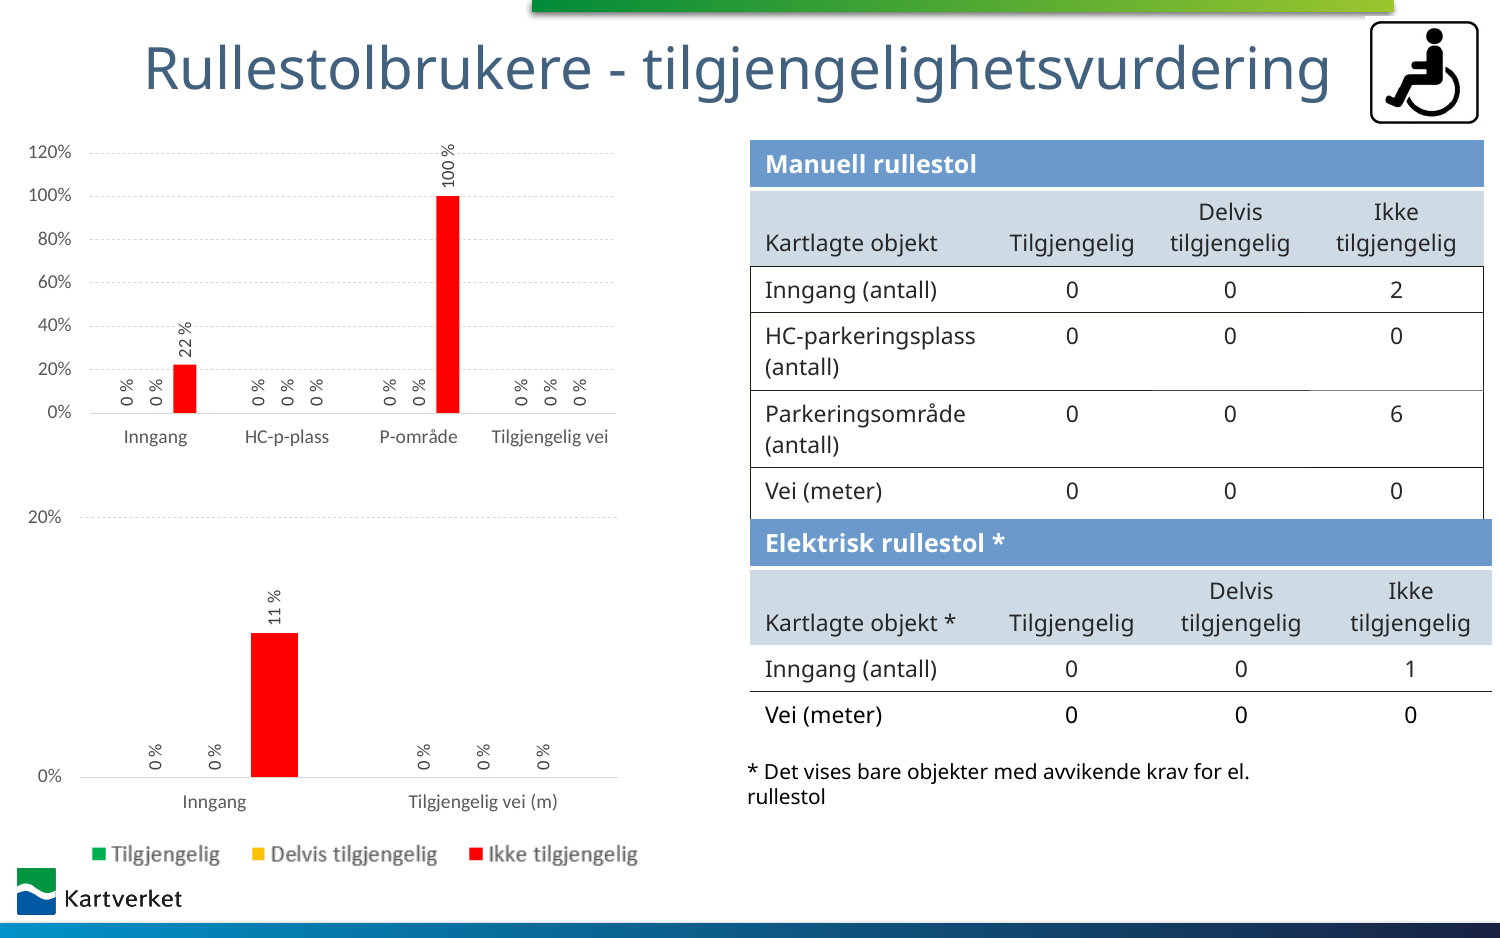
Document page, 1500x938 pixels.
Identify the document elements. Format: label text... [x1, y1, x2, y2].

table_cell 0 [1330, 692, 1492, 738]
table_cell 0 [1151, 391, 1310, 467]
table_cell 0 [994, 313, 1151, 390]
table_cell 1 [1330, 645, 1492, 691]
table_cell HC-parkeringsplass (antall) [751, 313, 994, 390]
table_cell Tilgjengelig [994, 191, 1151, 266]
table_cell Kartlagte objekt [750, 191, 994, 266]
picture [86, 838, 643, 870]
text_box * Det vises bare objekter med avvikende krav for el. rullestol [732, 751, 1317, 816]
table_cell 0 [1151, 313, 1310, 390]
table_cell Inngang (antall) [750, 645, 991, 691]
table_cell Ikke tilgjengelig [1330, 570, 1492, 645]
picture [20, 135, 629, 457]
table_cell 0 [1310, 313, 1483, 390]
table_cell Kartlagte objekt * [750, 570, 991, 645]
table_cell 0 [994, 267, 1151, 312]
table_cell 0 [991, 692, 1153, 738]
table_cell Inngang (antall) [751, 267, 994, 312]
picture [20, 499, 630, 822]
table_cell Vei (meter) [751, 468, 994, 519]
table_cell Ikke tilgjengelig [1310, 191, 1484, 266]
table_cell 0 [1151, 468, 1310, 519]
table_cell 0 [1153, 645, 1330, 691]
table_cell 0 [994, 468, 1151, 519]
table_cell Tilgjengelig [991, 570, 1153, 645]
text_box Rullestolbrukere - tilgjengelighetsvurdering [39, 12, 1348, 109]
table_cell 0 [1310, 468, 1483, 519]
table_cell 2 [1310, 267, 1483, 312]
table_header Manuell rullestol [750, 140, 1484, 187]
table_cell Delvis tilgjengelig [1151, 191, 1310, 266]
table_cell Parkeringsområde (antall) [751, 391, 994, 467]
table_cell 6 [1310, 391, 1483, 467]
table_cell 0 [991, 645, 1153, 691]
table_cell 0 [1151, 267, 1310, 312]
table_cell Vei (meter) [750, 692, 991, 738]
table_header Elektrisk rullestol * [750, 519, 1492, 566]
picture [1365, 16, 1484, 129]
table_cell 0 [1153, 692, 1330, 738]
table_cell 0 [994, 391, 1151, 467]
table_cell Delvis tilgjengelig [1153, 570, 1330, 645]
